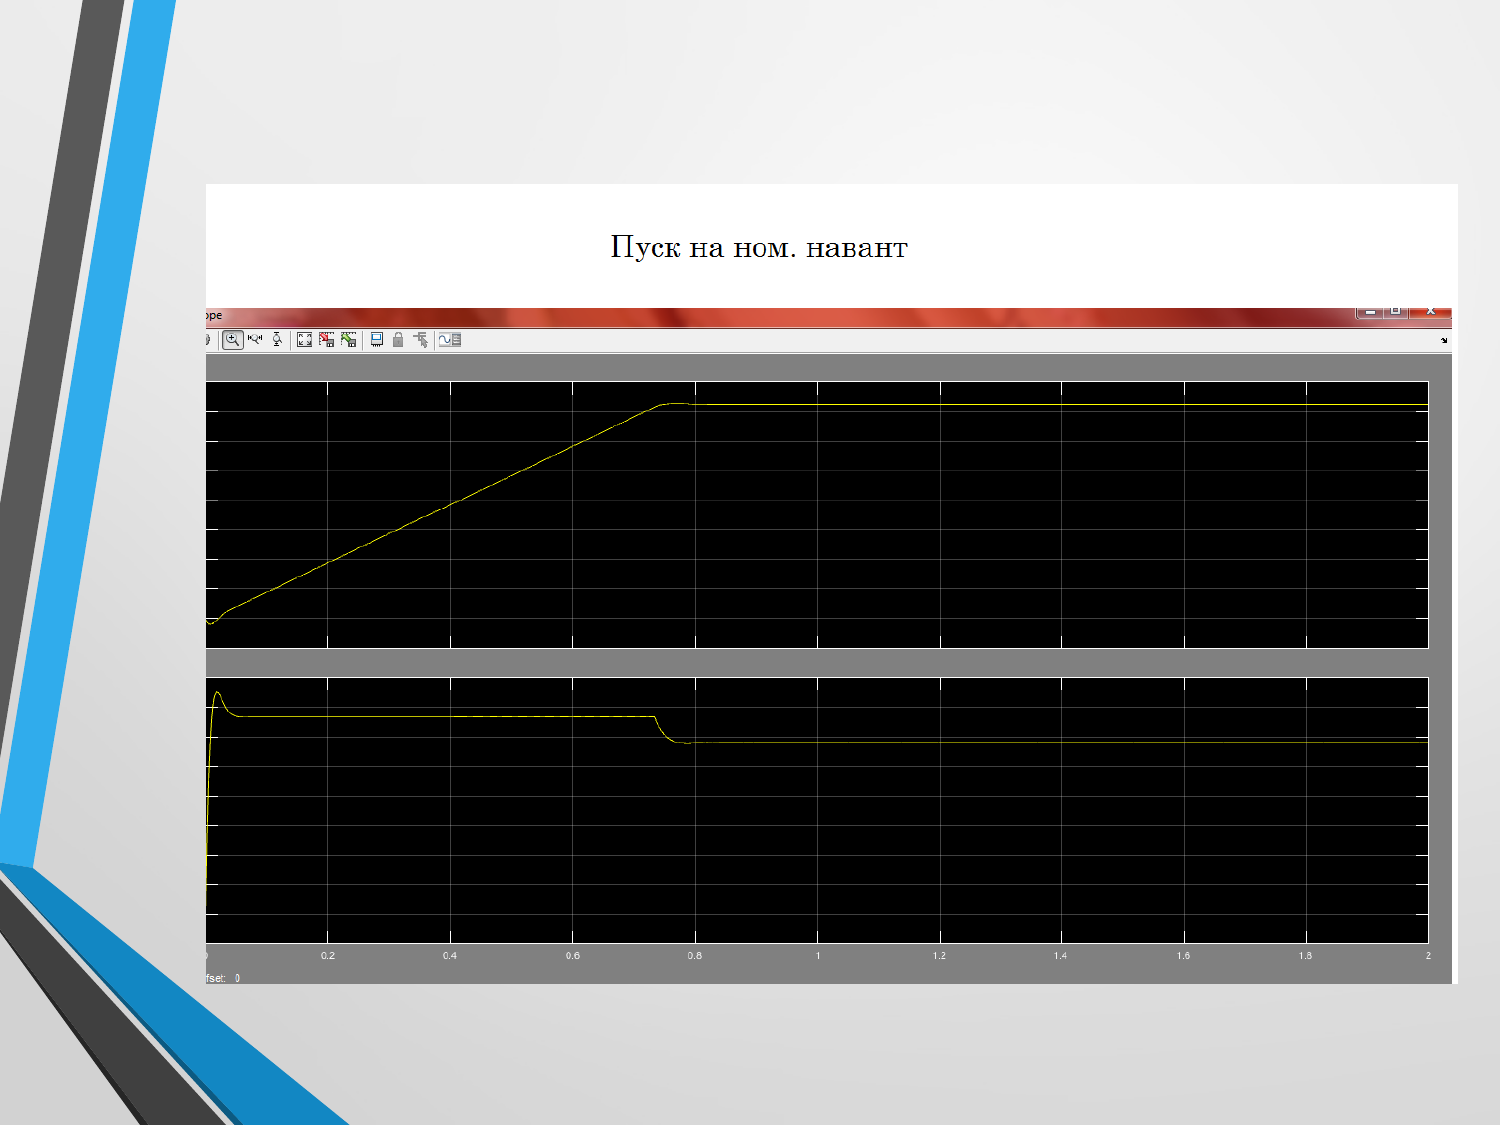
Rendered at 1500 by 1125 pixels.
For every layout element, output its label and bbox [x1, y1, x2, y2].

picture [206, 184, 1458, 985]
